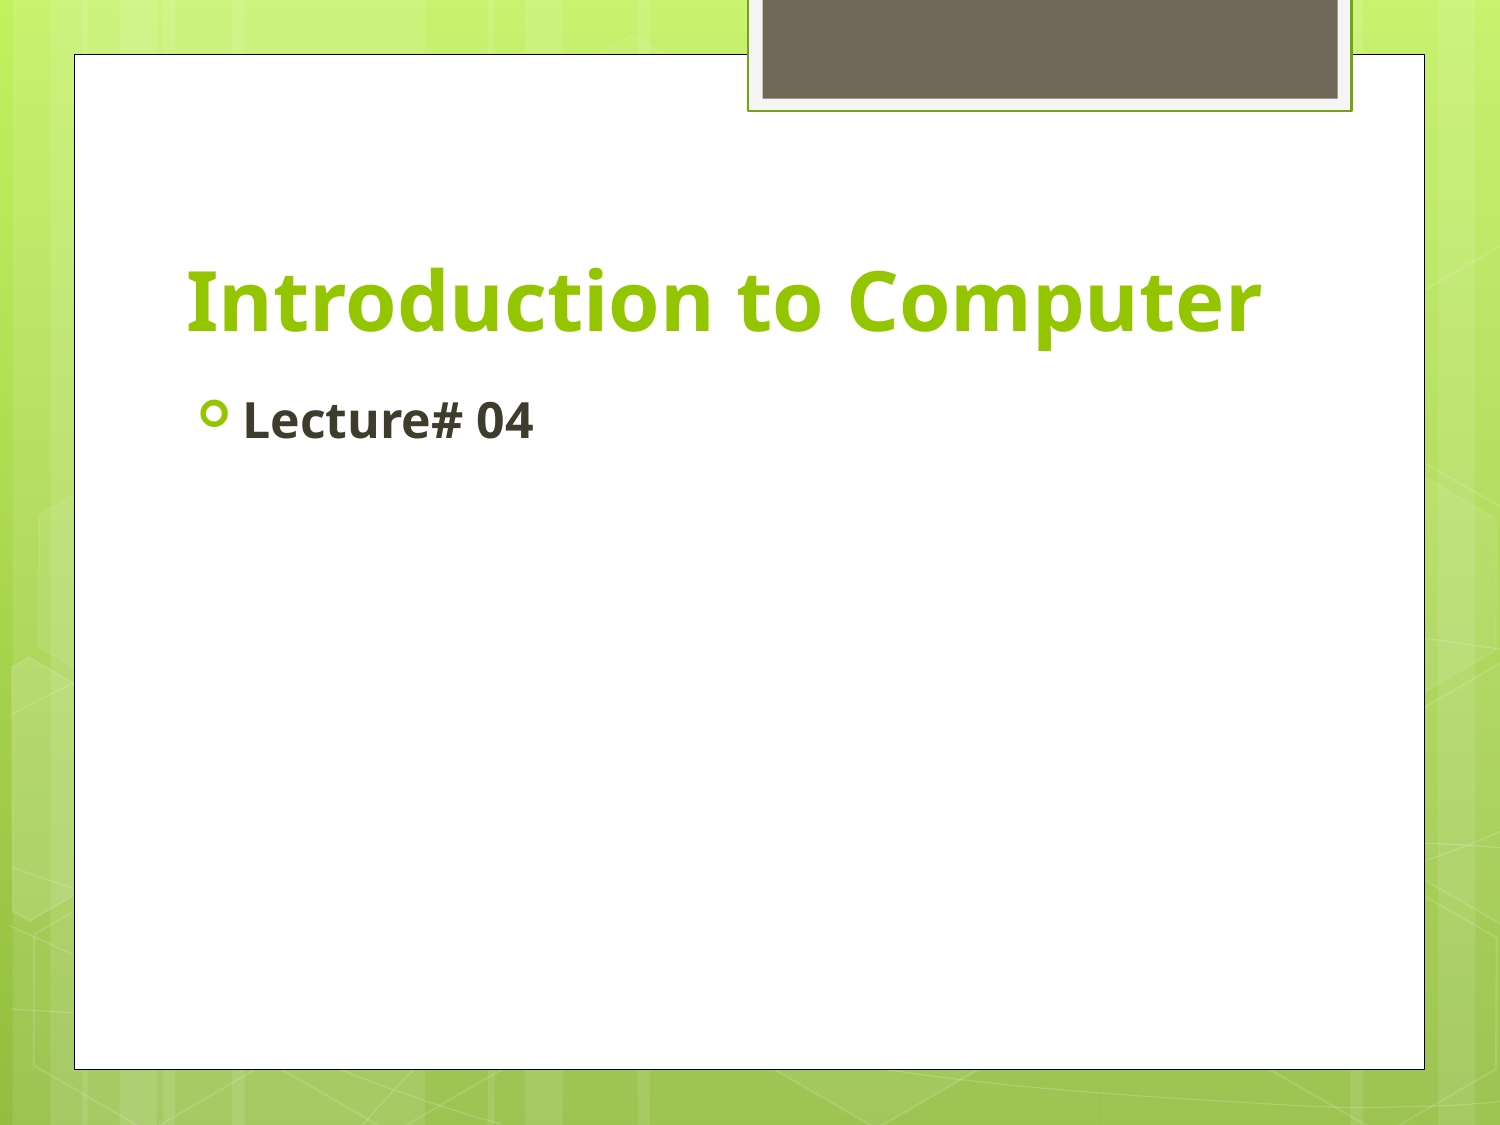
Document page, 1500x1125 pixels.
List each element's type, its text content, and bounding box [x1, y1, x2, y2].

title Introduction to Computer [171, 168, 1324, 357]
list Lecture# 04 [171, 381, 1283, 957]
